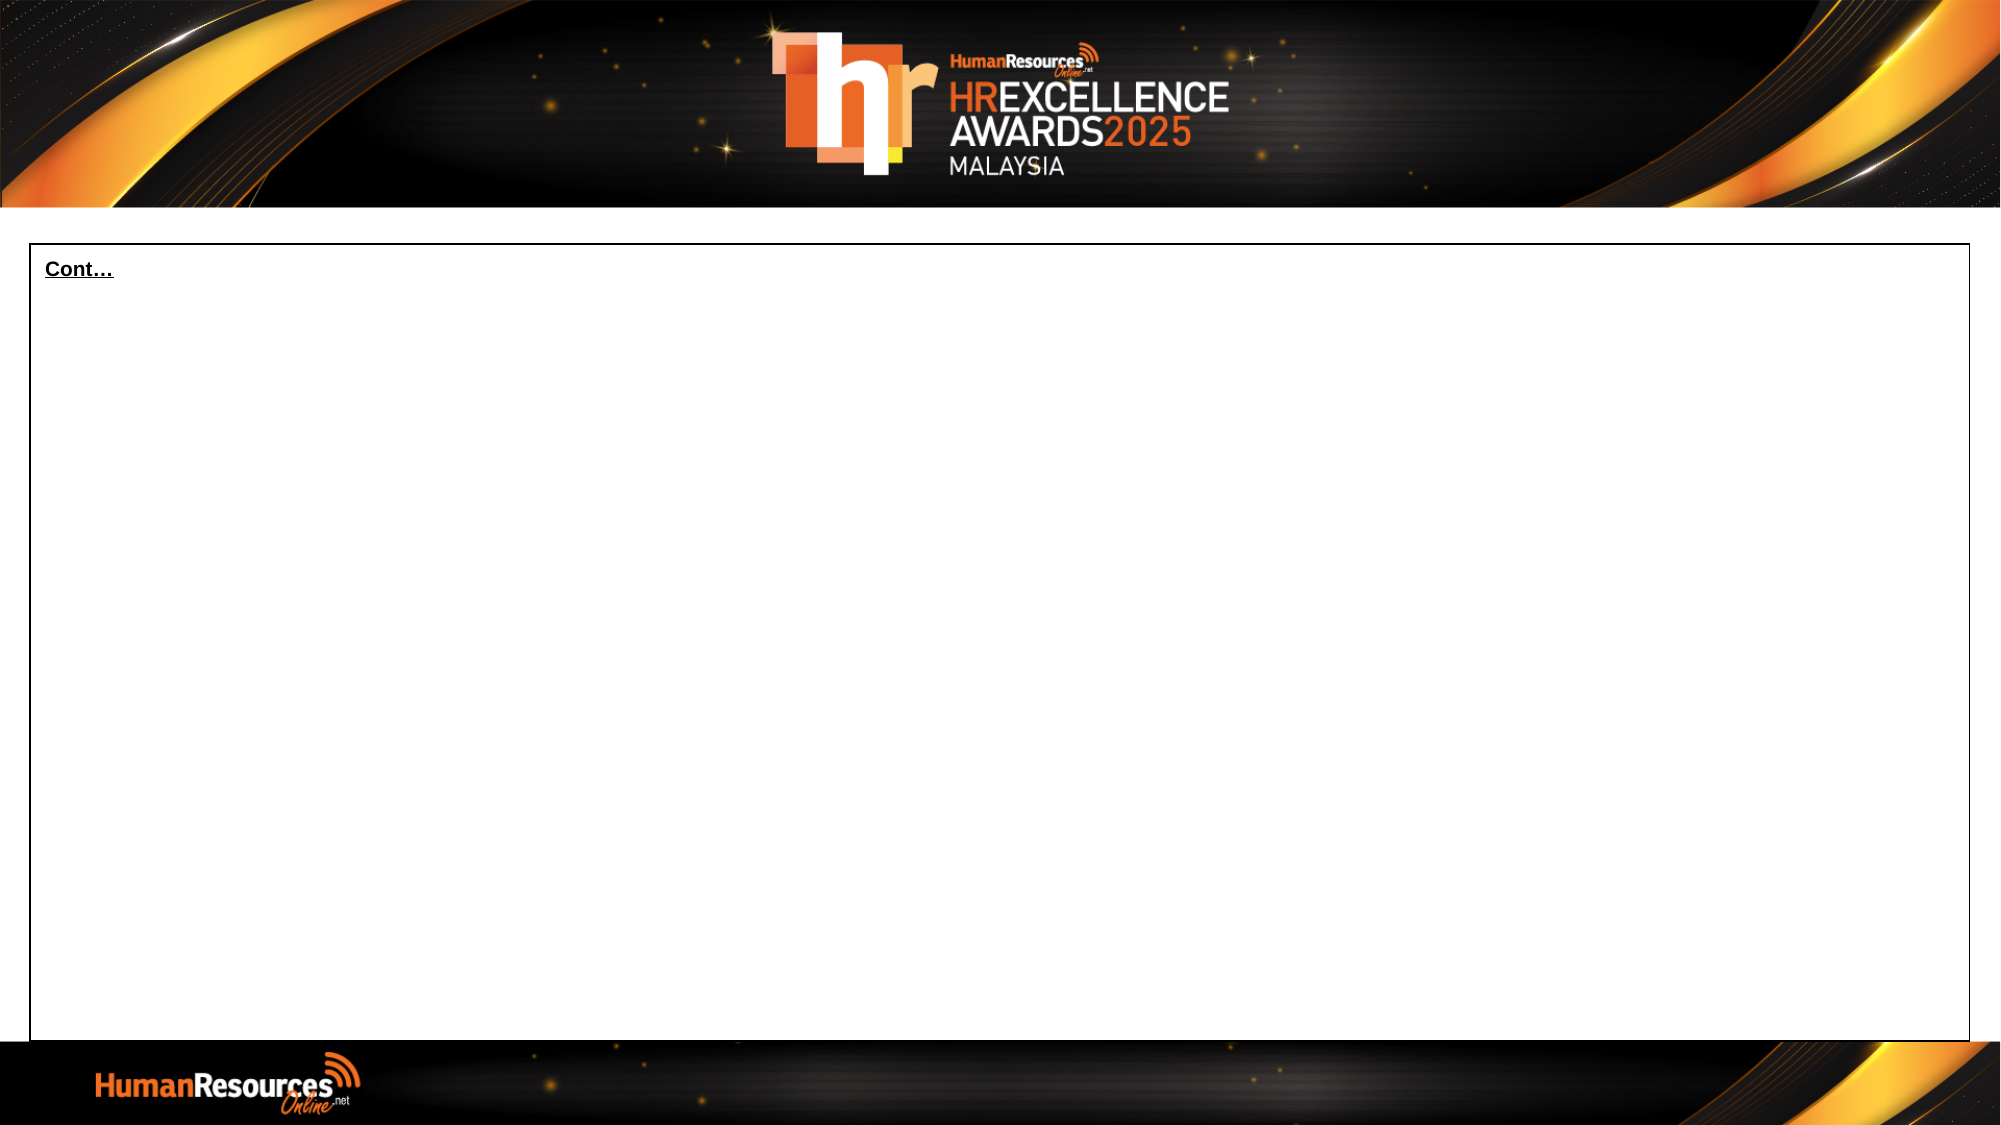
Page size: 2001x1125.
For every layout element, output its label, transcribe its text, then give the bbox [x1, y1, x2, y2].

text_box Cont… [30, 243, 1970, 1042]
picture [0, 0, 2001, 1125]
